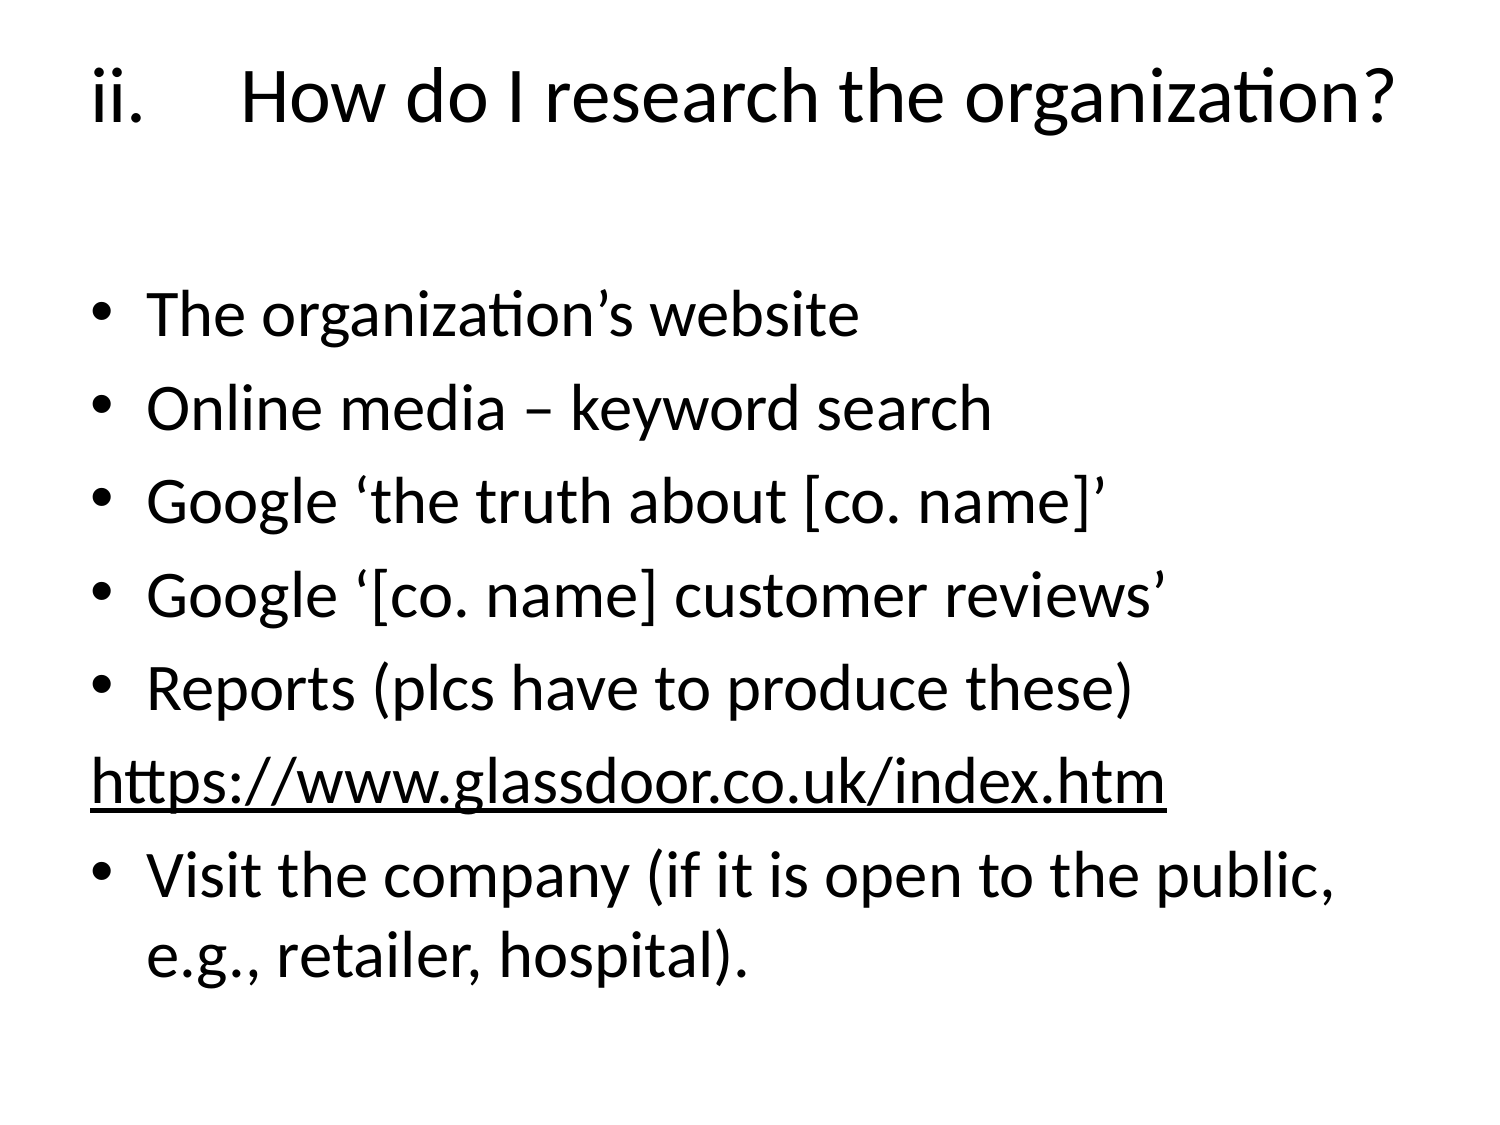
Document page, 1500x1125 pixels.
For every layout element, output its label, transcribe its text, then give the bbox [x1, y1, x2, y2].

list The organization’s website Online media – keyword search Google ‘the truth about [co. name]’ Google ‘[co. name] customer reviews’ Reports (plcs have to produce these) https://www.glassdoor.co.uk/index.htm Visit the company (if it is open to the public, e.g., retailer, hospital). [75, 262, 1425, 1005]
title ii. How do I research the organization? [75, 45, 1425, 233]
